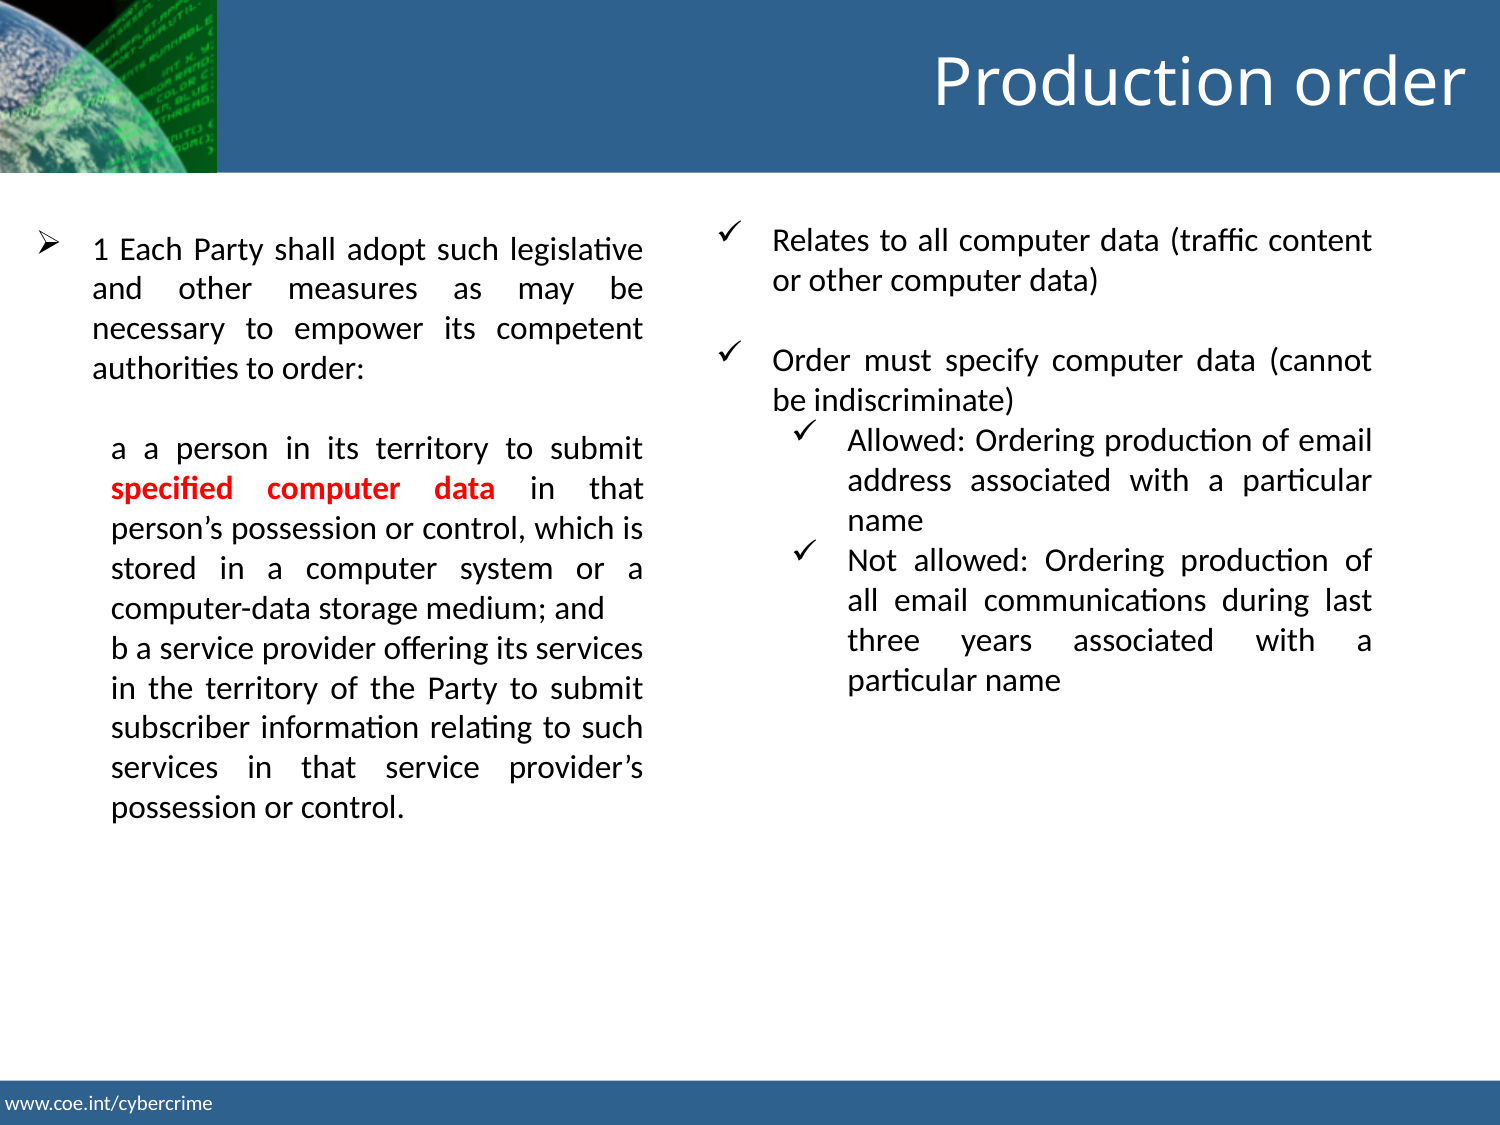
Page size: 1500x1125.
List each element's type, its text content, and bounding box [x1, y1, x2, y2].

text_box Relates to all computer data (traffic content or other computer data) Order must specify computer data (cannot be indiscriminate) Allowed: Ordering production of email address associated with a particular name Not allowed: Ordering production of all email communications during last three years associated with a particular name [701, 211, 1389, 705]
text_box 1 Each Party shall adopt such legislative and other measures as may be necessary to empower its competent authorities to order: a a person in its territory to submit specified computer data in that person’s possession or control, which is stored in a computer system or a computer-data storage medium; and b a service provider offering its services in the territory of the Party to submit subscriber information relating to such services in that service provider’s possession or control. [21, 219, 660, 833]
picture [0, 0, 217, 173]
text_box Production order [230, 31, 1483, 126]
